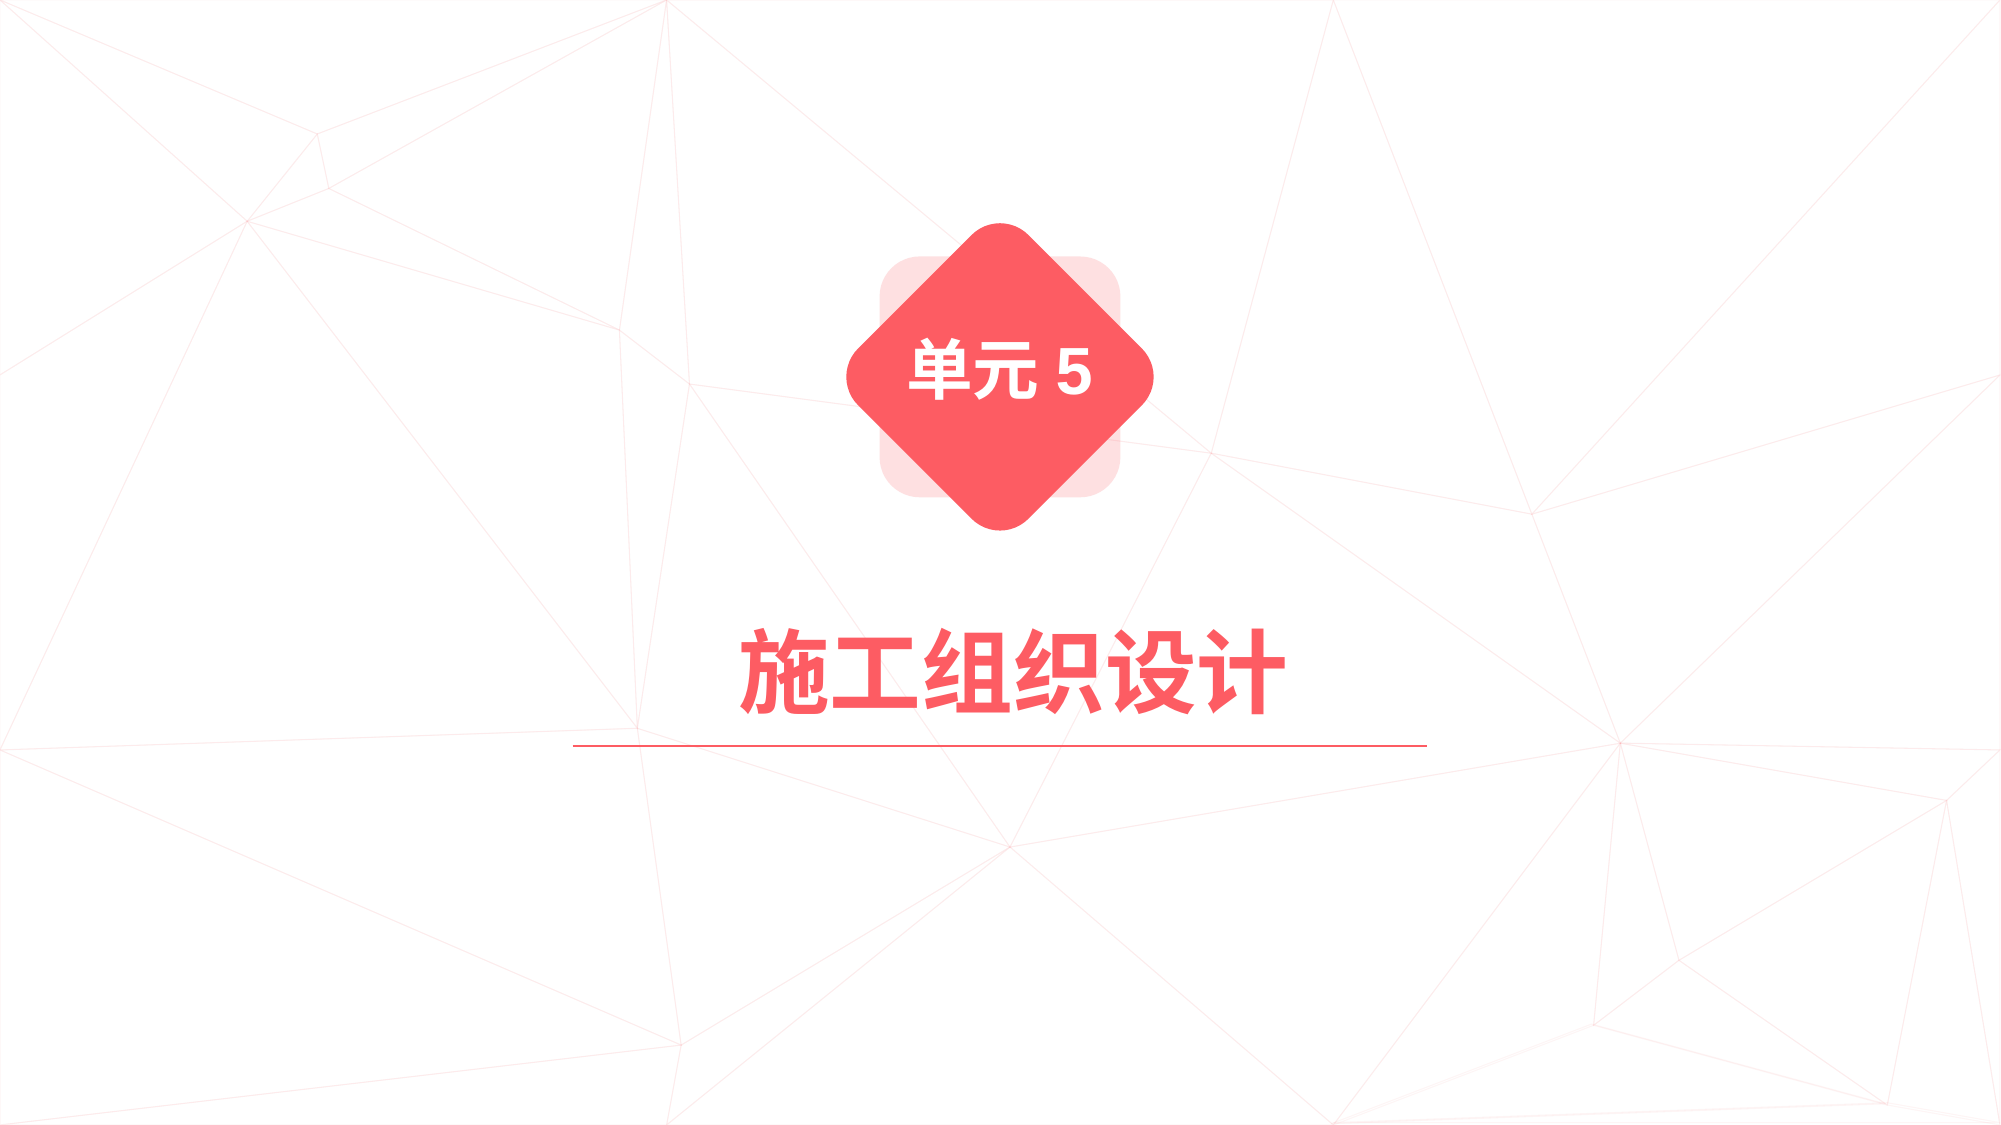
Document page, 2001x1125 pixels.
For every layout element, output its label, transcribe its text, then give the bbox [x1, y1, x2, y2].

list 单元5 [879, 329, 1120, 418]
list 施工组织设计 [449, 607, 1578, 734]
